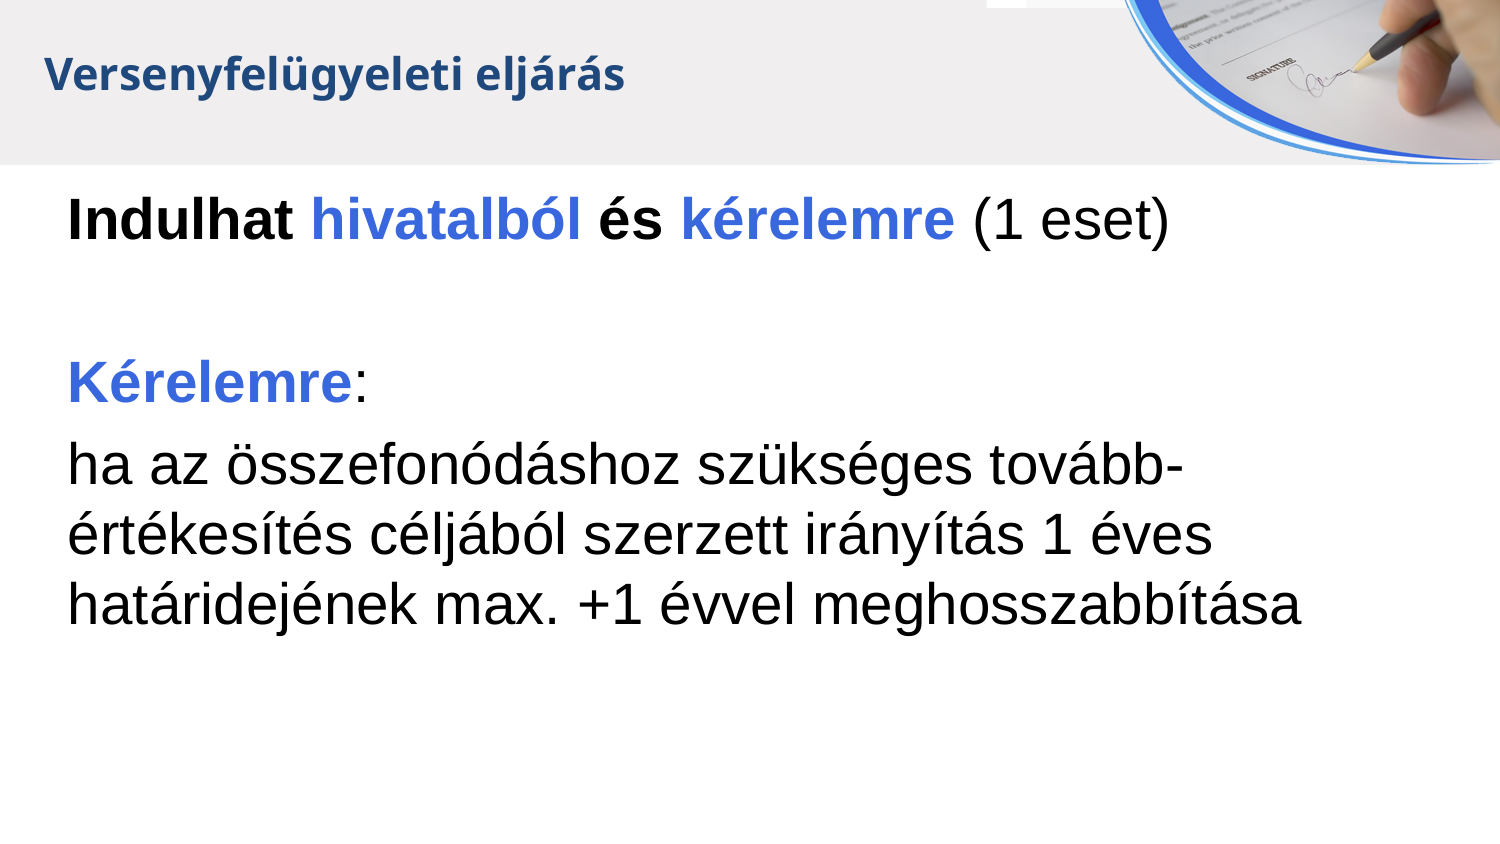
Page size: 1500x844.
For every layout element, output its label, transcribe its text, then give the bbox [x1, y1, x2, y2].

list Indulhat hivatalból és kérelemre (1 eset) Kérelemre: ha az összefonódáshoz szükséges tovább- értékesítés céljából szerzett irányítás 1 éves határidejének max. +1 évvel meghosszabbítása [53, 173, 1353, 741]
list Versenyfelügyeleti eljárás [29, 13, 1500, 109]
picture [0, 0, 1500, 844]
